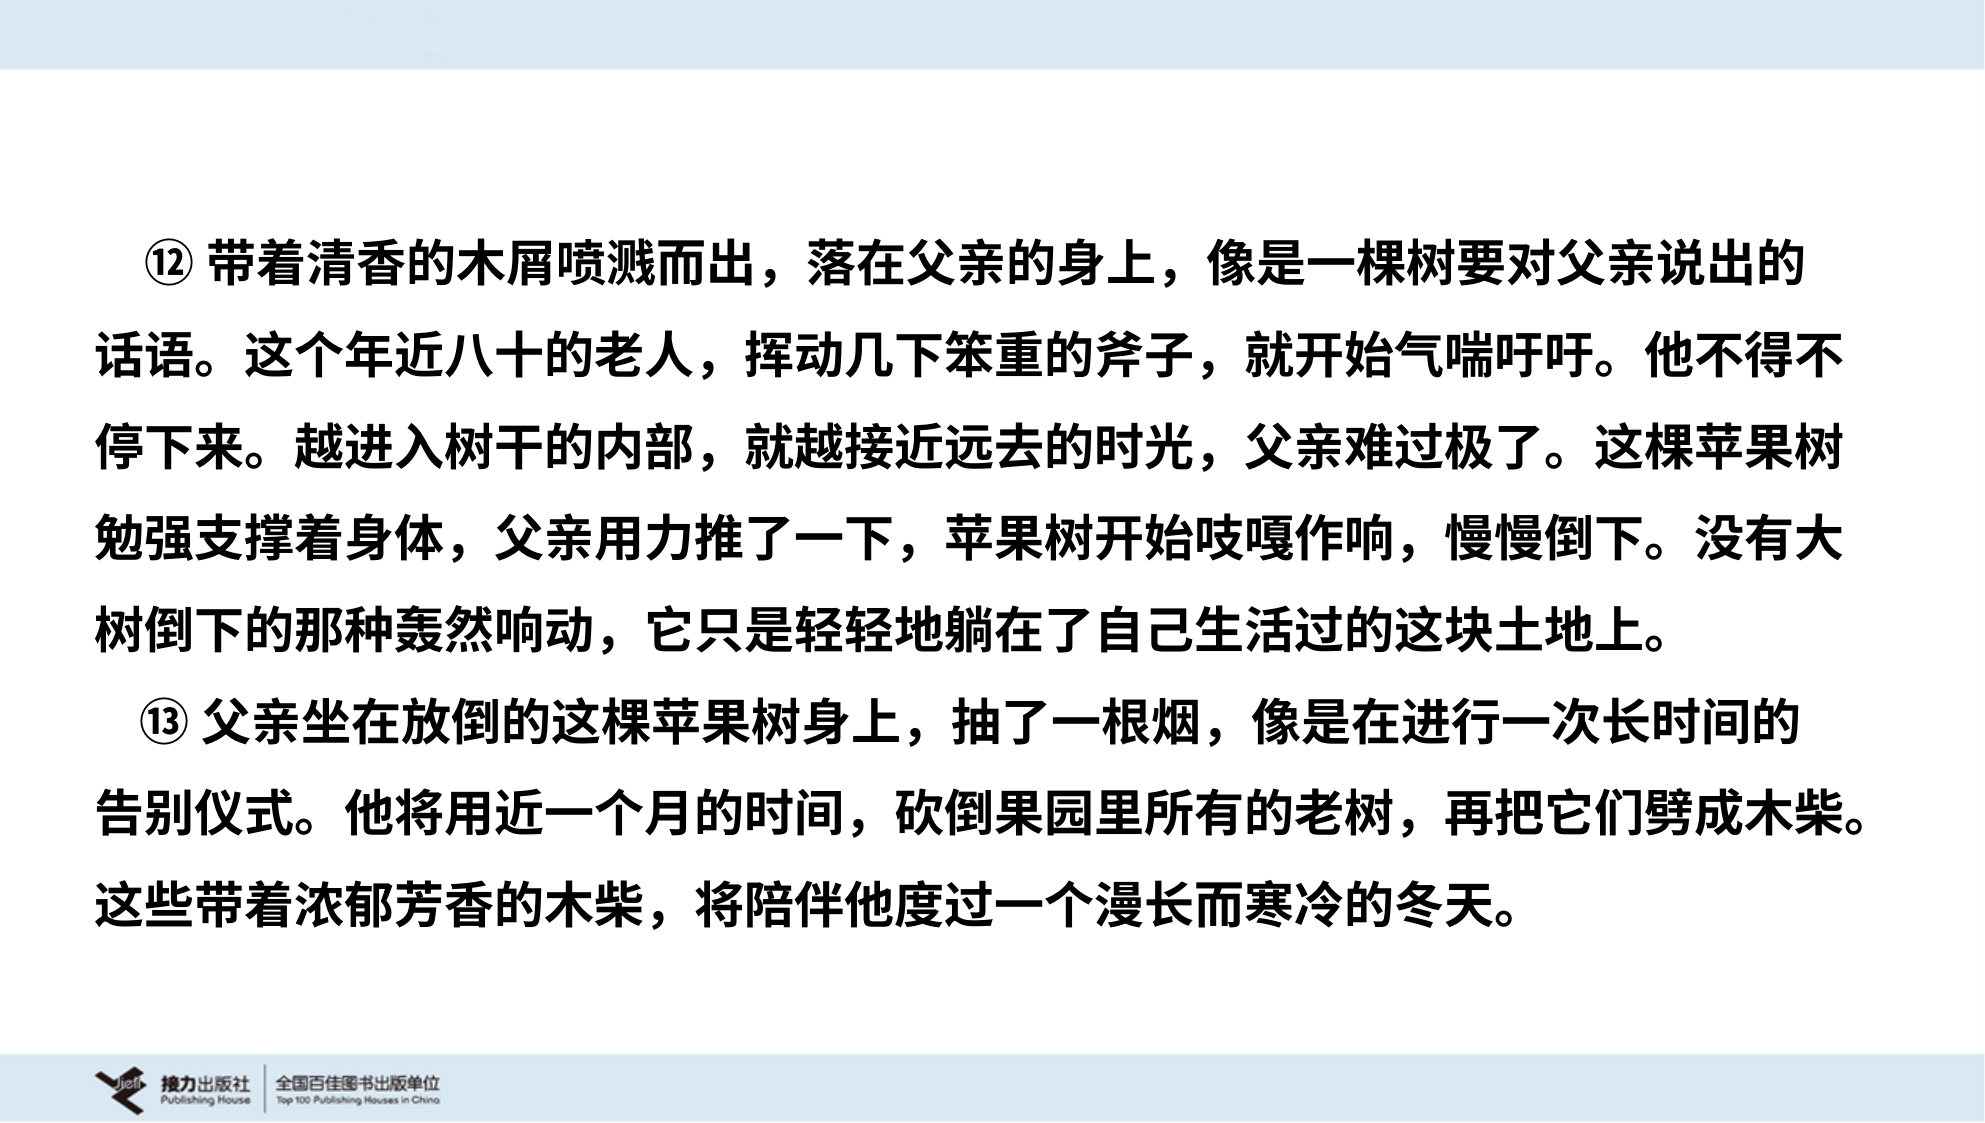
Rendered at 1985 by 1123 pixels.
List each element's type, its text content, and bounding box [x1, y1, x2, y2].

text_box ⑫带着清香的木屑喷溅而出，落在父亲的身上，像是一棵树要对父亲说出的 话语。这个年近八十的老人，挥动几下笨重的斧子，就开始气喘吁吁。他不得不 停下来。越进入树干的内部，就越接近远去的时光，父亲难过极了。这棵苹果树 勉强支撑着身体，父亲用力推了一下，苹果树开始吱嘎作响，慢慢倒下。没有大 树倒下的那种轰然响动，它只是轻轻地躺在了自己生活过的这块土地上。 ⑬父亲坐在放倒的这棵苹果树身上，抽了一根烟，像是在进行一次长时间的 告别仪式。他将用近一个月的时间，砍倒果园里所有的老树，再把它们劈成木柴。 这些带着浓郁芳香的木柴，将陪伴他度过一个漫长而寒冷的冬天。 [94, 199, 1892, 934]
picture [0, 0, 1985, 1122]
